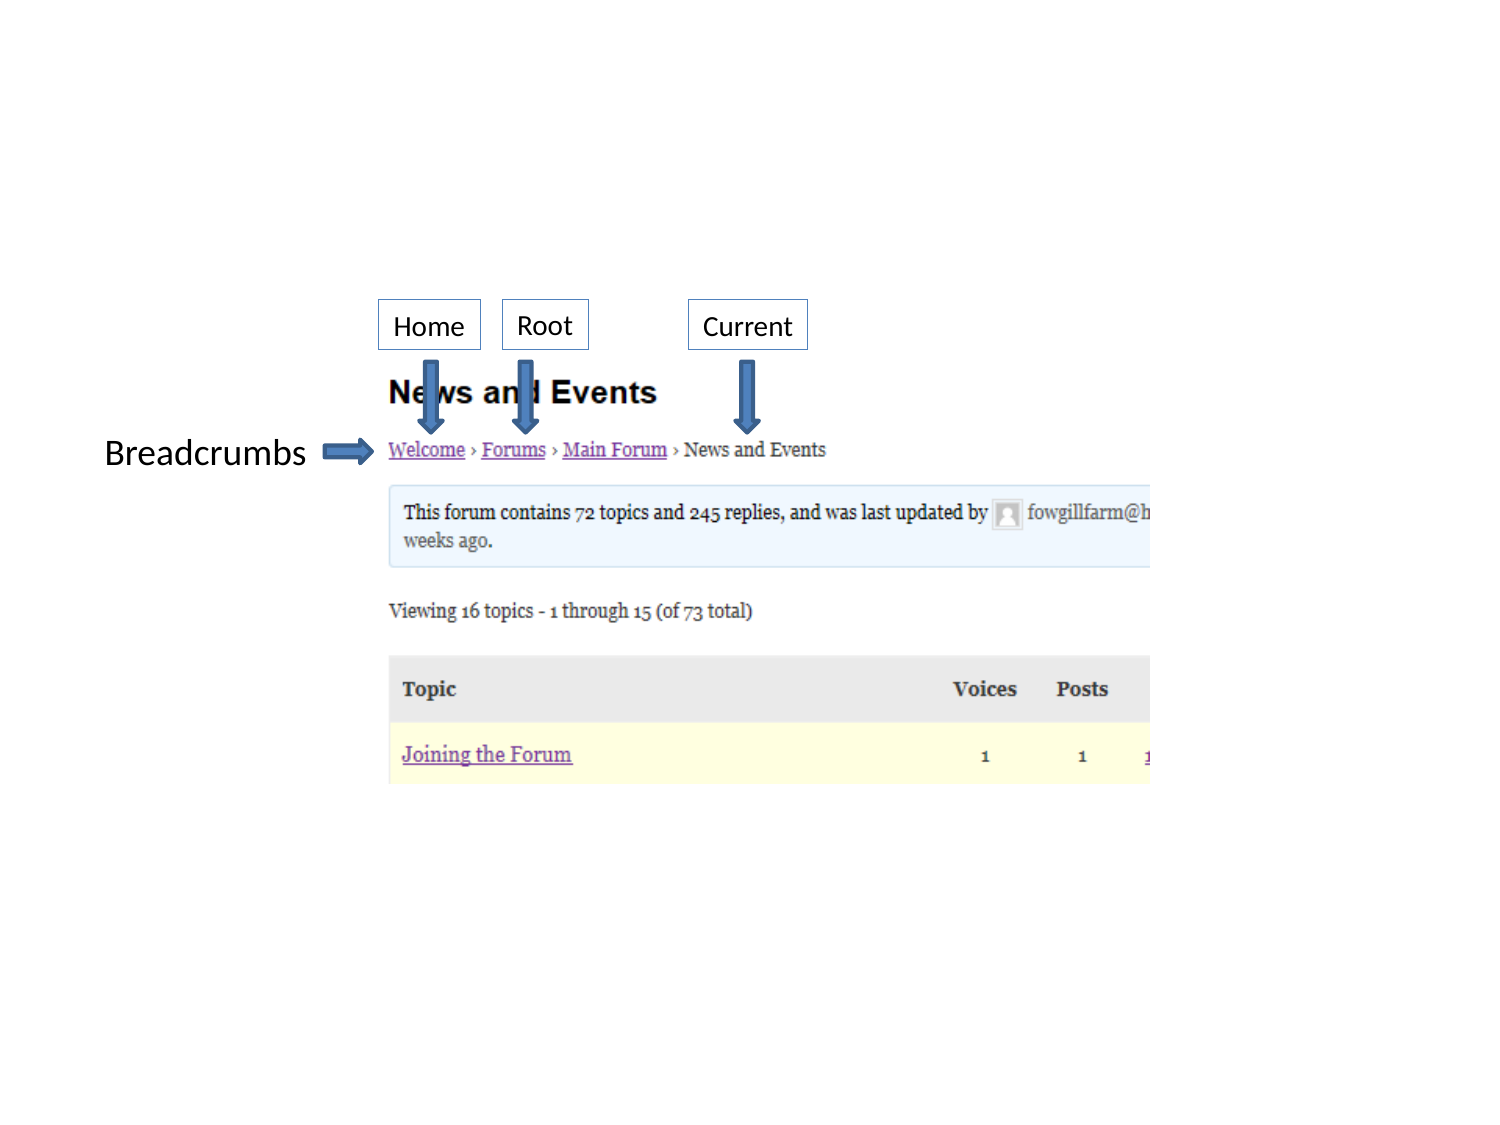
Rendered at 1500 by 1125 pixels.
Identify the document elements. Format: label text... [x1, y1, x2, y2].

text_box Breadcrumbs [89, 420, 331, 481]
text_box Home [378, 299, 481, 339]
picture [349, 341, 1151, 784]
text_box Current [688, 299, 808, 339]
text_box Root [502, 299, 589, 339]
text_box [322, 443, 344, 460]
